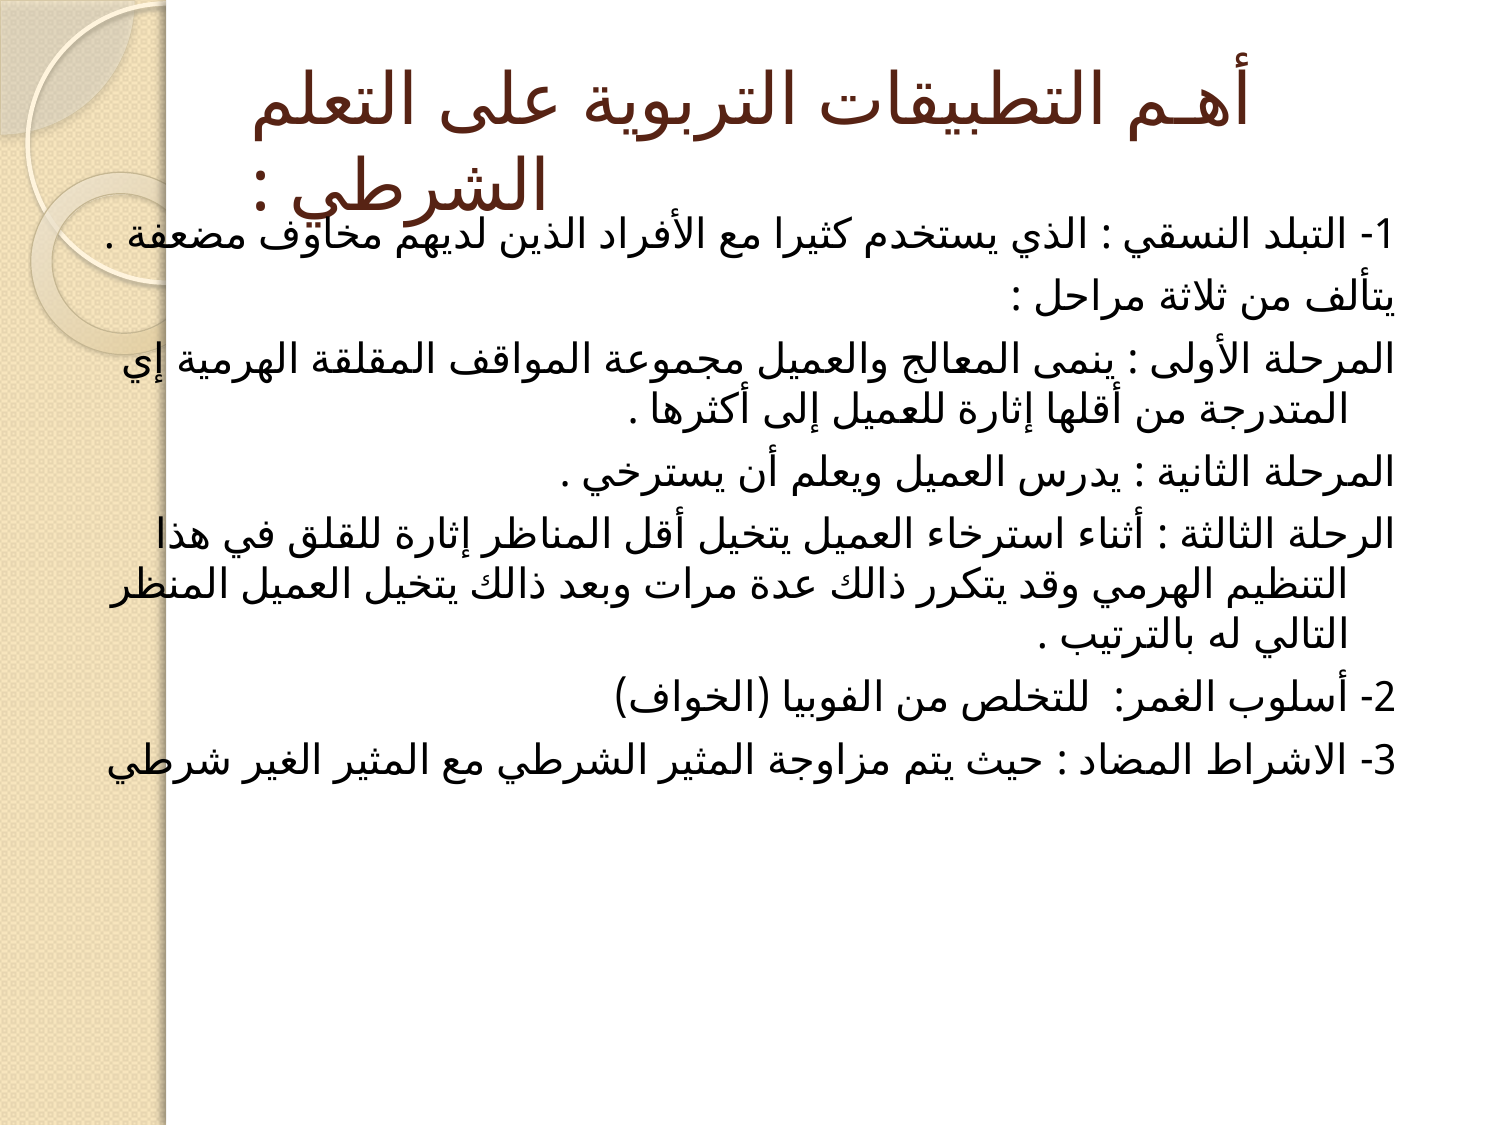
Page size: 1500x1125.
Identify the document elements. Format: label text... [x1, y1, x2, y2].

list 1- التبلد النسقي : الذي يستخدم كثيرا مع الأفراد الذين لديهم مخاوف مضعفة . يتألف من ثلاثة مراحل : المرحلة الأولى : ينمى المعالج والعميل مجموعة المواقف المقلقة الهرمية إي المتدرجة من أقلها إثارة للعميل إلى أكثرها . المرحلة الثانية : يدرس العميل ويعلم أن يسترخي . الرحلة الثالثة : أثناء استرخاء العميل يتخيل أقل المناظر إثارة للقلق في هذا التنظيم الهرمي وقد يتكرر ذالك عدة مرات وبعد ذالك يتخيل العميل المنظر التالي له بالترتيب . 2- أسلوب الغمر: للتخلص من الفوبيا (الخواف) 3- الاشراط المضاد : حيث يتم مزاوجة المثير الشرطي مع المثير الغير شرطي [75, 199, 1425, 1005]
title أهـم التطبيقات التربوية على التعلم الشرطي : [235, 45, 1466, 233]
